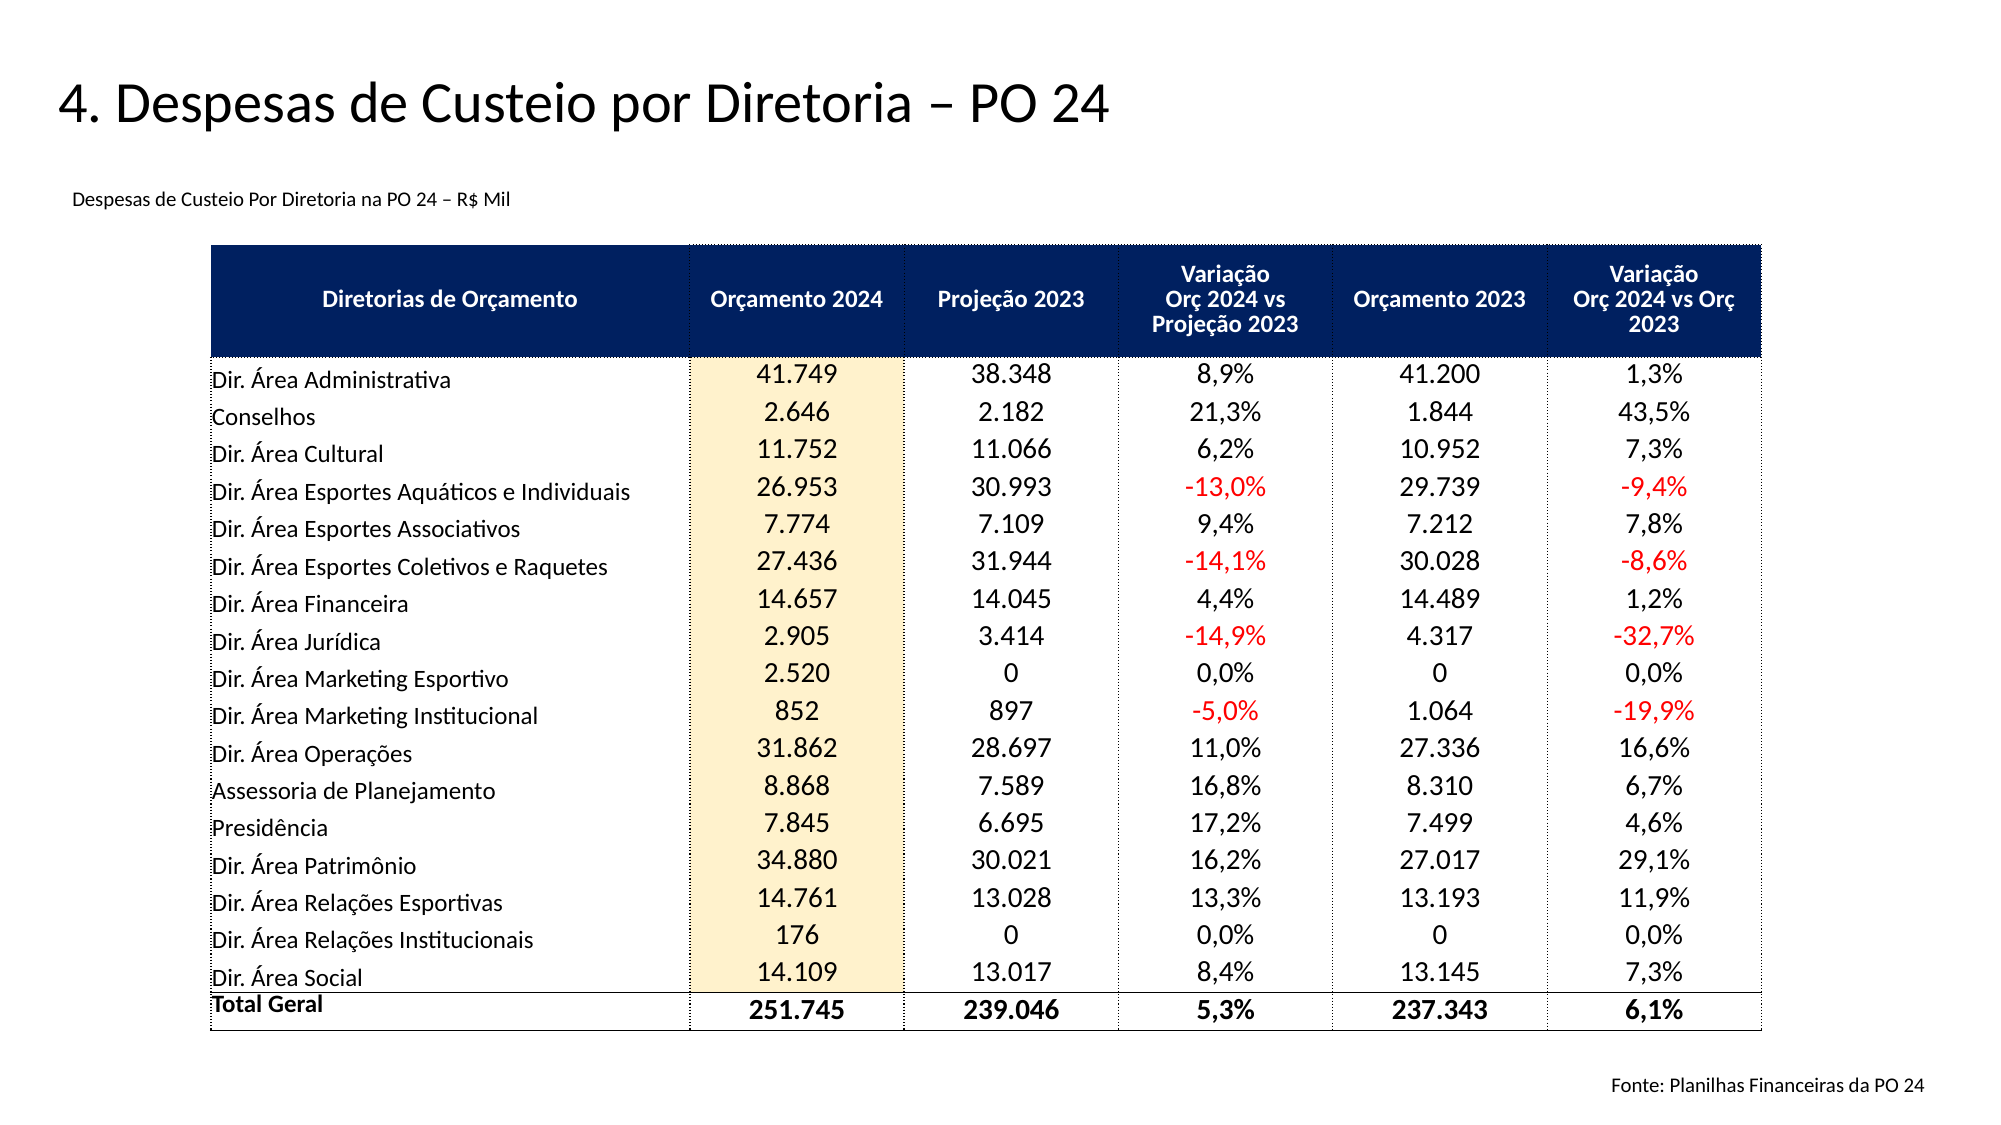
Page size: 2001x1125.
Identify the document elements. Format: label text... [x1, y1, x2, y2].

table_cell 2.182 [904, 394, 1119, 432]
table_cell 31.862 [690, 731, 904, 768]
table_cell 2.520 [690, 656, 904, 694]
table_cell 8.868 [690, 768, 904, 806]
table_cell 239.046 [904, 993, 1119, 1030]
table_cell 26.953 [690, 469, 904, 507]
table_cell 4,6% [1547, 806, 1761, 843]
table_cell Dir. Área Esportes Aquáticos e Individuais [211, 469, 690, 507]
table_header Variação Orç 2024 vs Orç 2023 [1547, 245, 1761, 357]
table_cell 30.021 [904, 843, 1119, 880]
table_cell -8,6% [1547, 544, 1761, 581]
table_cell 8.310 [1333, 768, 1547, 806]
table_cell -19,9% [1547, 694, 1761, 731]
table_cell 13.017 [904, 955, 1119, 992]
table_cell 16,2% [1119, 843, 1333, 880]
table_cell 0,0% [1547, 656, 1761, 694]
table_cell 13.145 [1333, 955, 1547, 992]
table_cell 7,3% [1547, 955, 1761, 992]
table_cell 7.109 [904, 507, 1119, 544]
table_cell 30.993 [904, 469, 1119, 507]
table_cell Dir. Área Jurídica [211, 619, 690, 656]
table_cell 2.905 [690, 619, 904, 656]
table_cell 251.745 [690, 993, 904, 1030]
table_cell 6,2% [1119, 432, 1333, 469]
table_cell 7,8% [1547, 507, 1761, 544]
table_cell 41.749 [690, 357, 904, 394]
table_cell 1.844 [1333, 394, 1547, 432]
table_cell 2.646 [690, 394, 904, 432]
table_cell 7.499 [1333, 806, 1547, 843]
table_cell 8,9% [1119, 357, 1333, 394]
table_cell Dir. Área Esportes Coletivos e Raquetes [211, 544, 690, 581]
table_cell 16,8% [1119, 768, 1333, 806]
table_cell 29.739 [1333, 469, 1547, 507]
table_header Projeção 2023 [904, 245, 1119, 357]
table_cell 27.017 [1333, 843, 1547, 880]
text_box Despesas de Custeio Por Diretoria na PO 24 – R$ Mil [57, 177, 550, 218]
table_cell Dir. Área Financeira [211, 581, 690, 619]
table_cell 11.066 [904, 432, 1119, 469]
table_cell 27.336 [1333, 731, 1547, 768]
table_cell 17,2% [1119, 806, 1333, 843]
table_cell 38.348 [904, 357, 1119, 394]
table_cell 0,0% [1119, 918, 1333, 955]
table_cell Conselhos [211, 394, 690, 432]
table_cell 0 [1333, 656, 1547, 694]
table_cell 0 [904, 918, 1119, 955]
table_cell 8,4% [1119, 955, 1333, 992]
table_cell 13.193 [1333, 880, 1547, 918]
table_cell -5,0% [1119, 694, 1333, 731]
table_cell Total Geral [211, 993, 690, 1030]
table_cell 14.761 [690, 880, 904, 918]
text_box Fonte: Planilhas Financeiras da PO 24 [1596, 1064, 1974, 1105]
table_cell -32,7% [1547, 619, 1761, 656]
table_cell 897 [904, 694, 1119, 731]
table_header Orçamento 2023 [1333, 245, 1547, 357]
table_cell 0 [1333, 918, 1547, 955]
table_cell 0,0% [1547, 918, 1761, 955]
table_cell 3.414 [904, 619, 1119, 656]
table_cell 13,3% [1119, 880, 1333, 918]
table_cell Dir. Área Social [211, 955, 690, 992]
table_header Variação Orç 2024 vs Projeção 2023 [1119, 245, 1333, 357]
table_cell 14.109 [690, 955, 904, 992]
table_cell 11,0% [1119, 731, 1333, 768]
table_cell 41.200 [1333, 357, 1547, 394]
table_cell Dir. Área Marketing Institucional [211, 694, 690, 731]
table_cell Dir. Área Administrativa [211, 357, 690, 394]
table_cell 11.752 [690, 432, 904, 469]
table_cell Assessoria de Planejamento [211, 768, 690, 806]
table_cell Dir. Área Cultural [211, 432, 690, 469]
table_cell -14,9% [1119, 619, 1333, 656]
table_cell 11,9% [1547, 880, 1761, 918]
table_cell 14.657 [690, 581, 904, 619]
table_cell 0 [904, 656, 1119, 694]
table_cell 9,4% [1119, 507, 1333, 544]
table_cell 28.697 [904, 731, 1119, 768]
table_cell Presidência [211, 806, 690, 843]
table_cell Dir. Área Patrimônio [211, 843, 690, 880]
text_box 4. Despesas de Custeio por Diretoria – PO 24 [43, 56, 1450, 141]
table_cell 6,7% [1547, 768, 1761, 806]
table_cell 31.944 [904, 544, 1119, 581]
table_cell Dir. Área Relações Esportivas [211, 880, 690, 918]
table_cell 43,5% [1547, 394, 1761, 432]
table_cell Dir. Área Marketing Esportivo [211, 656, 690, 694]
table_cell 176 [690, 918, 904, 955]
table_cell 0,0% [1119, 656, 1333, 694]
table_cell Dir. Área Relações Institucionais [211, 918, 690, 955]
table_cell 1,2% [1547, 581, 1761, 619]
table_cell 14.045 [904, 581, 1119, 619]
table_cell -14,1% [1119, 544, 1333, 581]
table_cell Dir. Área Operações [211, 731, 690, 768]
table_cell 1.064 [1333, 694, 1547, 731]
table_cell 6.695 [904, 806, 1119, 843]
table_cell 21,3% [1119, 394, 1333, 432]
table_cell 29,1% [1547, 843, 1761, 880]
table_header Diretorias de Orçamento [211, 245, 690, 357]
table_cell 13.028 [904, 880, 1119, 918]
table_cell 30.028 [1333, 544, 1547, 581]
table_cell -13,0% [1119, 469, 1333, 507]
table_cell 4.317 [1333, 619, 1547, 656]
table_cell 5,3% [1119, 993, 1333, 1030]
table_cell 7.774 [690, 507, 904, 544]
table_cell 10.952 [1333, 432, 1547, 469]
table_cell 27.436 [690, 544, 904, 581]
table_cell 14.489 [1333, 581, 1547, 619]
table_cell 852 [690, 694, 904, 731]
table_cell 1,3% [1547, 357, 1761, 394]
table_cell 7,3% [1547, 432, 1761, 469]
table_header Orçamento 2024 [690, 245, 904, 357]
table_cell 7.845 [690, 806, 904, 843]
table_cell 237.343 [1333, 993, 1547, 1030]
table_cell 34.880 [690, 843, 904, 880]
table_cell 6,1% [1547, 993, 1761, 1030]
table_cell 7.212 [1333, 507, 1547, 544]
table_cell 4,4% [1119, 581, 1333, 619]
table_cell Dir. Área Esportes Associativos [211, 507, 690, 544]
table_cell 16,6% [1547, 731, 1761, 768]
table_cell -9,4% [1547, 469, 1761, 507]
table_cell 7.589 [904, 768, 1119, 806]
